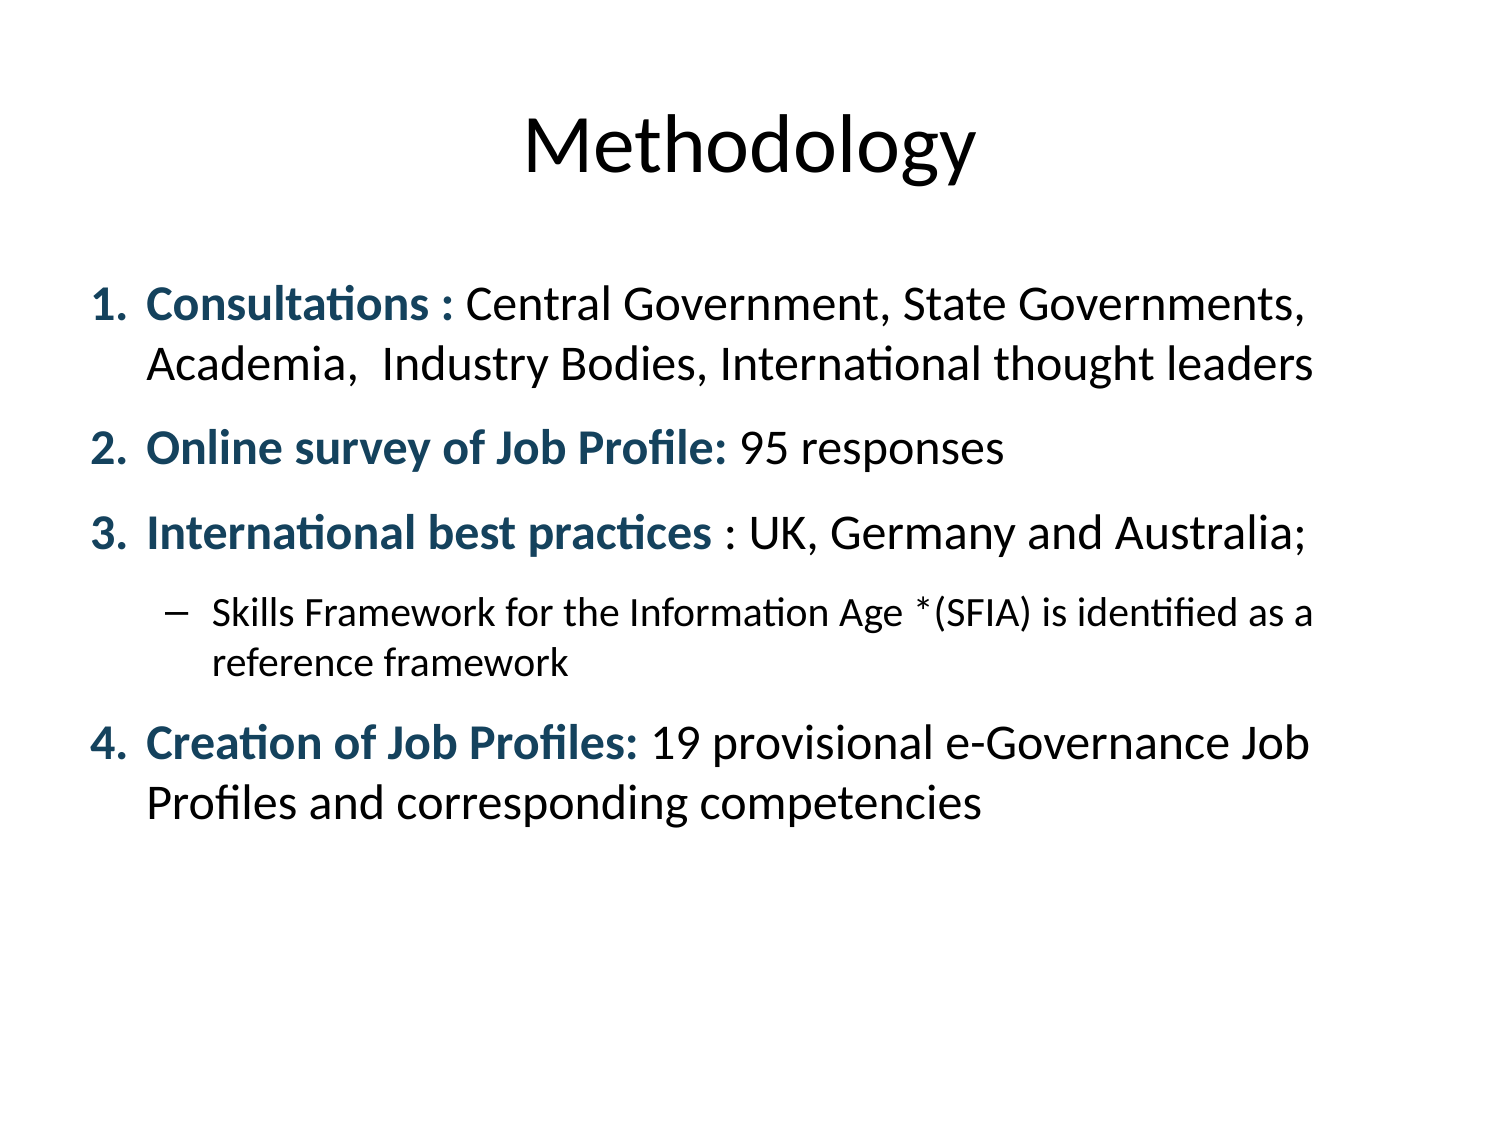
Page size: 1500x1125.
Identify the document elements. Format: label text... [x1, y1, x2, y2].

title Methodology [75, 45, 1425, 233]
list Consultations : Central Government, State Governments, Academia, Industry Bodies, International thought leaders Online survey of Job Profile: 95 responses International best practices : UK, Germany and Australia; Skills Framework for the Information Age *(SFIA) is identified as a reference framework Creation of Job Profiles: 19 provisional e-Governance Job Profiles and corresponding competencies [75, 262, 1425, 1005]
